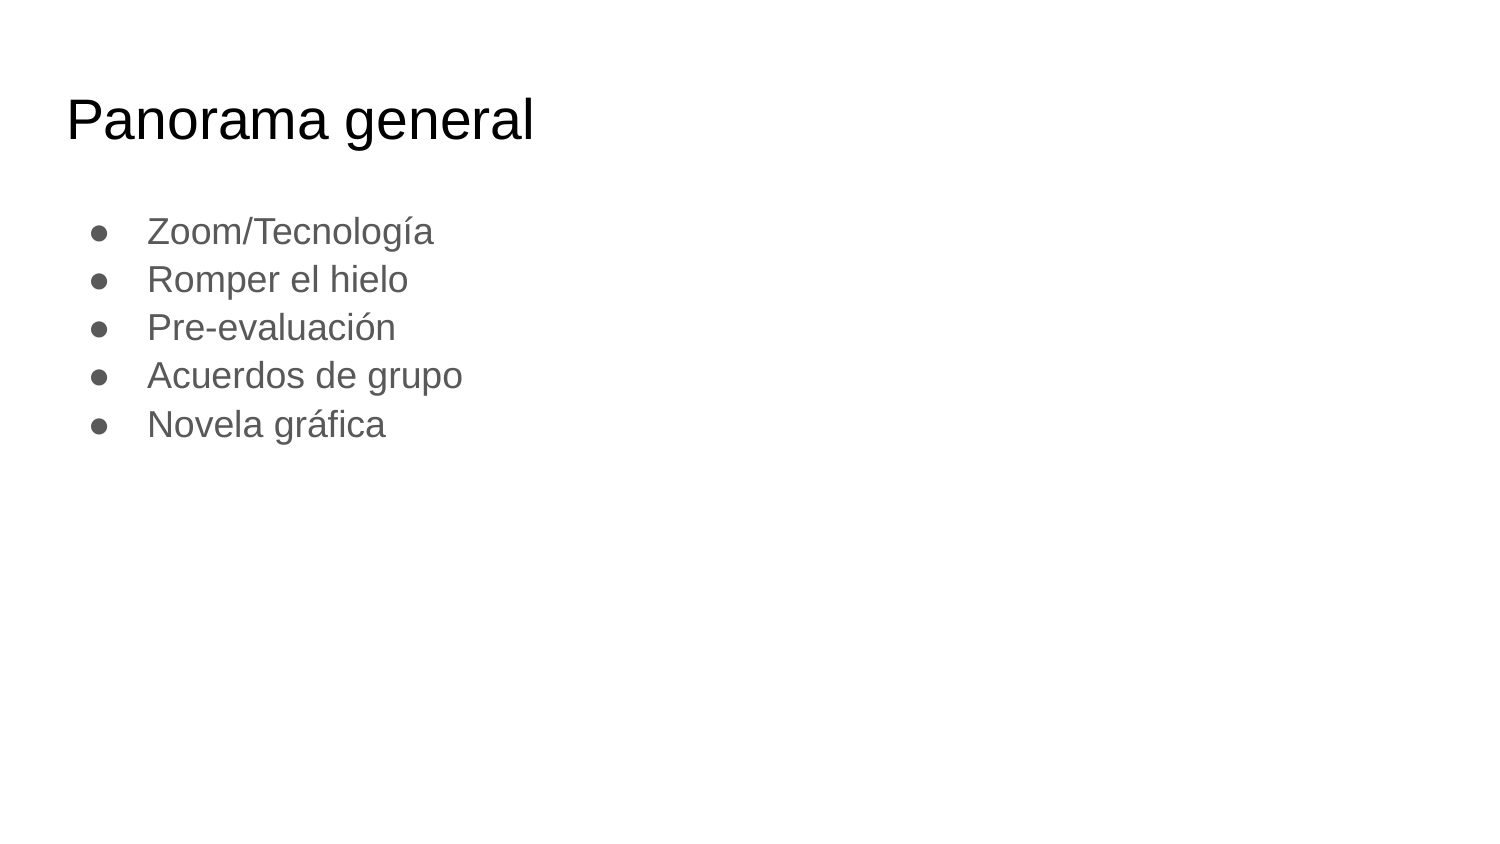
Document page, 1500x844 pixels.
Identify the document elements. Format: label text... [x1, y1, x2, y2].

title Panorama general [51, 72, 1449, 167]
list Zoom/Tecnología Romper el hielo Pre-evaluación Acuerdos de grupo Novela gráfica [51, 189, 1449, 750]
